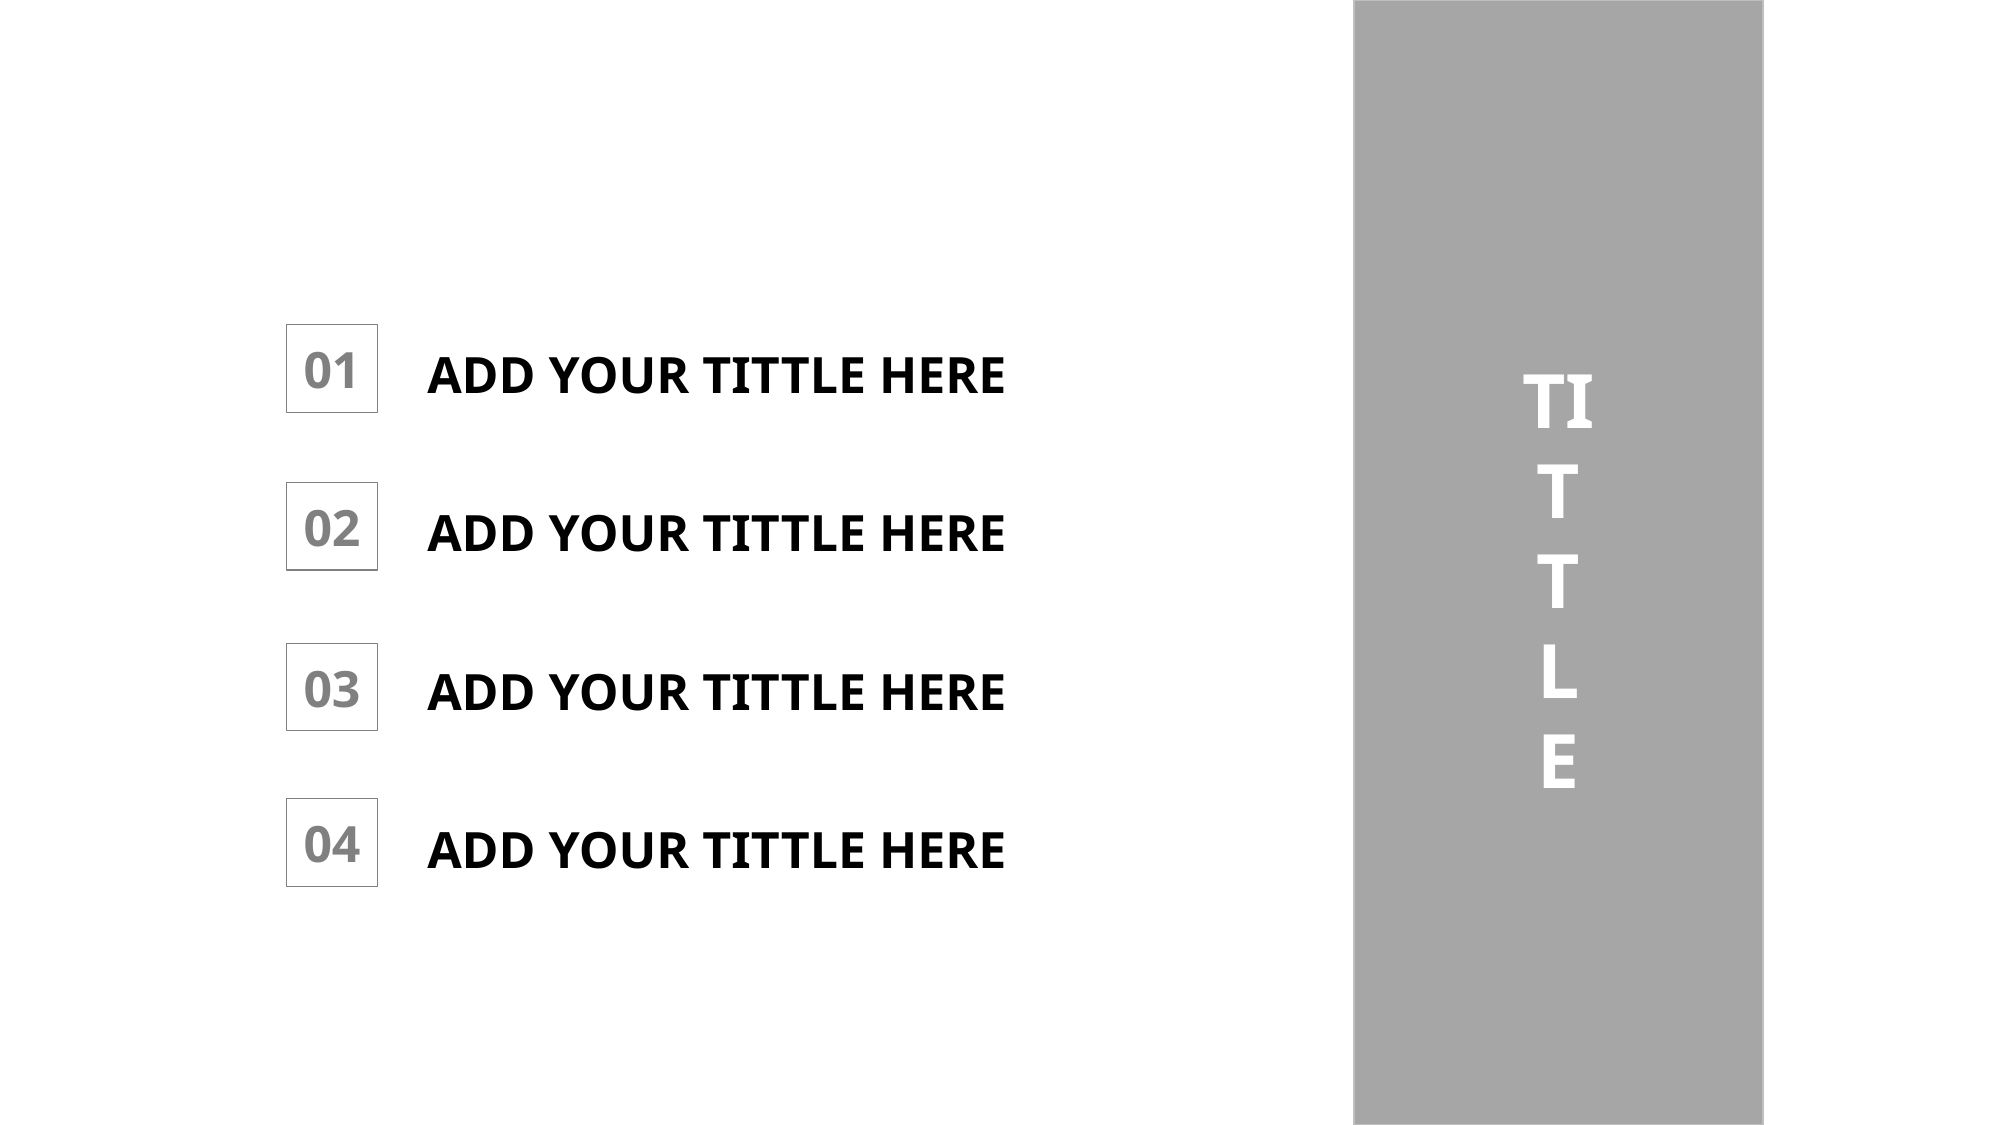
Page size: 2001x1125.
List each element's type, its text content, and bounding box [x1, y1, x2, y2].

text_box [1353, 0, 1764, 1125]
text_box TITTLE [1503, 346, 1614, 811]
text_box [286, 324, 1149, 887]
